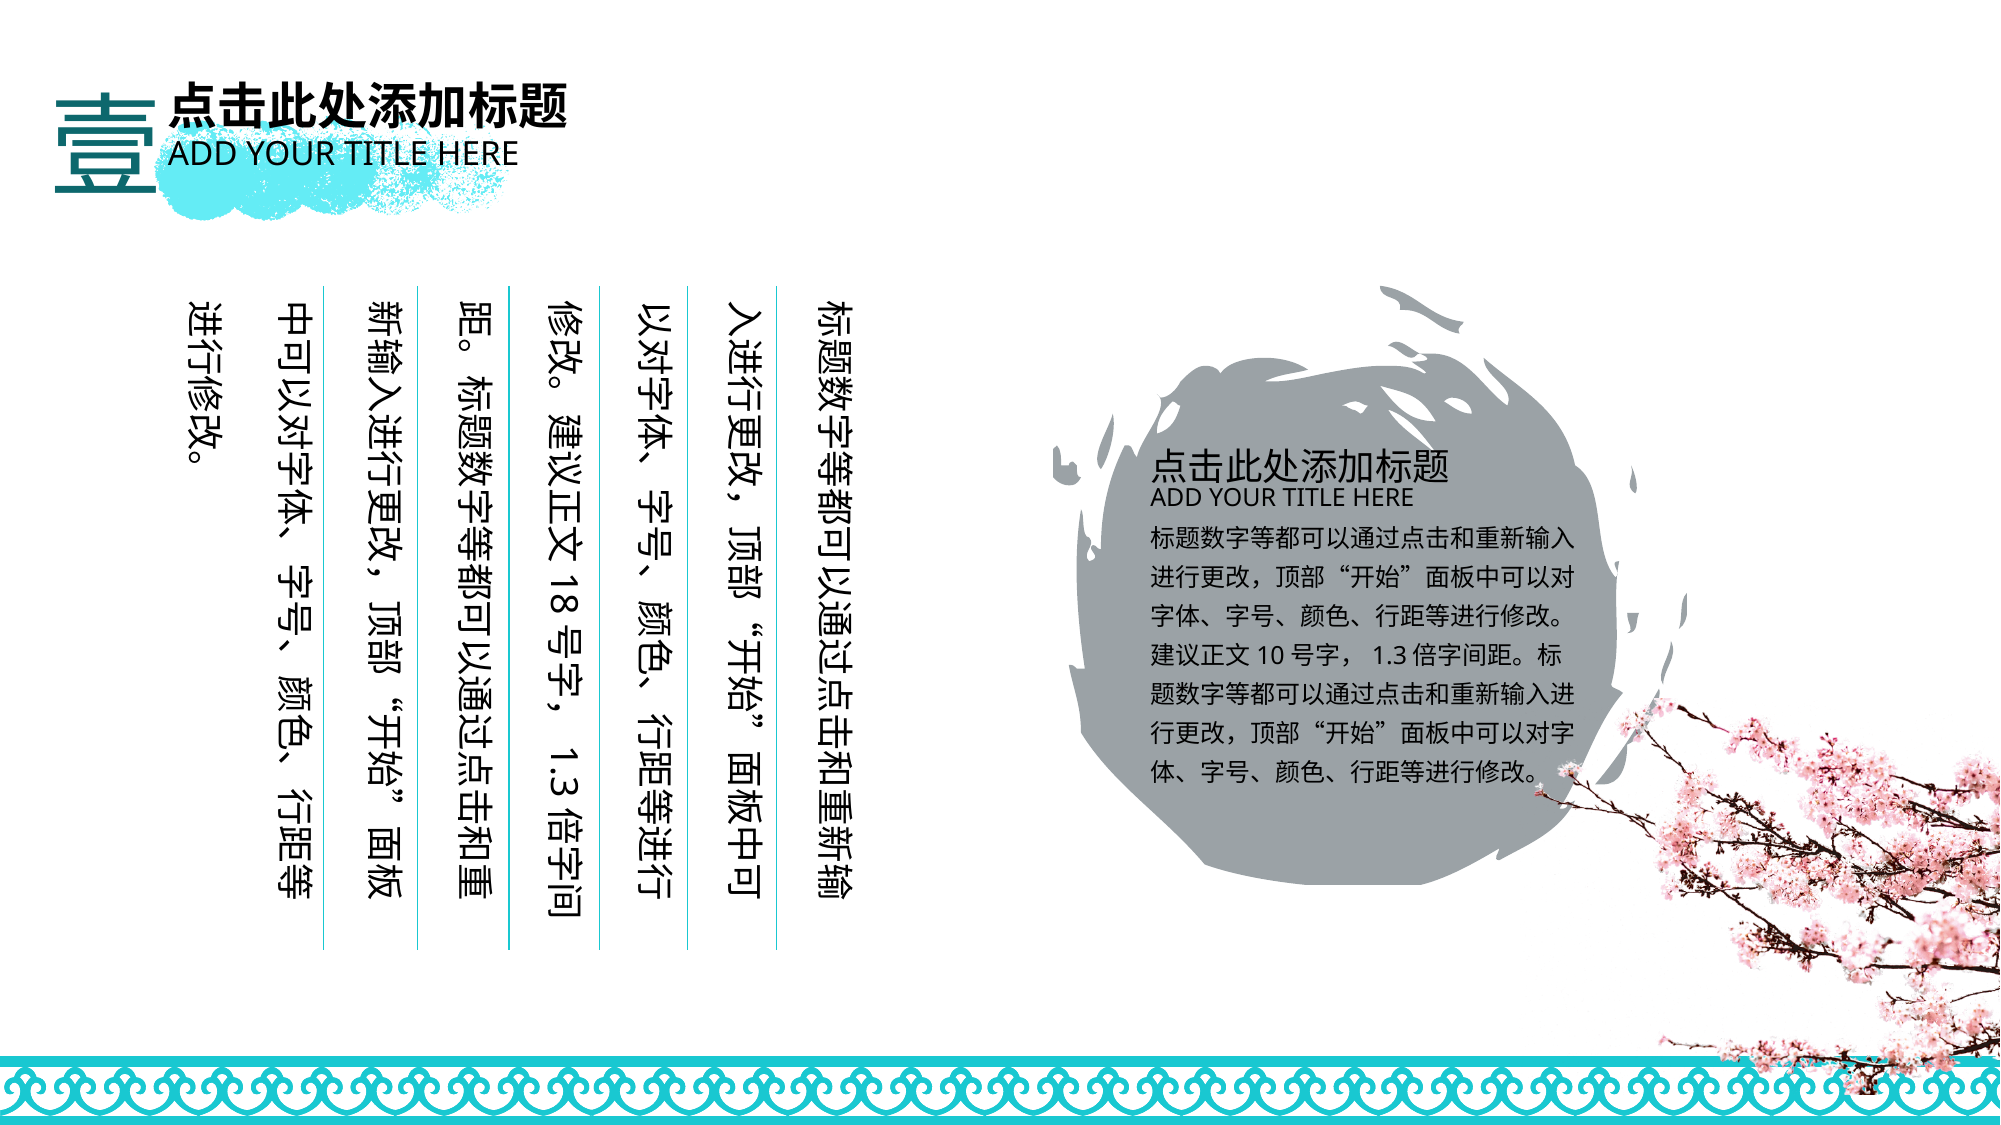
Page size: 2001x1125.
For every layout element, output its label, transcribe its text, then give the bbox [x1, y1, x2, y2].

picture [153, 115, 510, 221]
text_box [0, 1055, 2000, 1125]
text_box 壹 [34, 67, 166, 217]
text_box 标题数字等都可以通过点击和重新输入进行更改，顶部“开始”面板中可以对字体、字号、颜色、行距等进行修改。建议正文18号字，1.3倍字间距。标题数字等都可以通过点击和重新输入进行更改，顶部“开始”面板中可以对字体、字号、颜色、行距等进行修改。 [418, 285, 508, 949]
text_box 标题数字等都可以通过点击和重新输入进行更改，顶部“开始”面板中可以对字体、字号、颜色、行距等进行修改。建议正文18号字，1.3倍字间距。标题数字等都可以通过点击和重新输入进行更改，顶部“开始”面板中可以对字体、字号、颜色、行距等进行修改。 [153, 285, 323, 949]
text_box 标题数字等都可以通过点击和重新输入进行更改，顶部“开始”面板中可以对字体、字号、颜色、行距等进行修改。建议正文18号字，1.3倍字间距。标题数字等都可以通过点击和重新输入进行更改，顶部“开始”面板中可以对字体、字号、颜色、行距等进行修改。 [324, 285, 417, 949]
text_box 标题数字等都可以通过点击和重新输入进行更改，顶部“开始”面板中可以对字体、字号、颜色、行距等进行修改。建议正文18号字，1.3倍字间距。标题数字等都可以通过点击和重新输入进行更改，顶部“开始”面板中可以对字体、字号、颜色、行距等进行修改。 [600, 285, 687, 949]
text_box 标题数字等都可以通过点击和重新输入进行更改，顶部“开始”面板中可以对字体、字号、颜色、行距等进行修改。建议正文18号字，1.3倍字间距。标题数字等都可以通过点击和重新输入进行更改，顶部“开始”面板中可以对字体、字号、颜色、行距等进行修改。 [510, 285, 599, 949]
text_box ADD YOUR TITLE HERE [510, 124, 594, 180]
text_box 标题数字等都可以通过点击和重新输入进行更改，顶部“开始”面板中可以对字体、字号、颜色、行距等进行修改。建议正文18号字，1.3倍字间距。标题数字等都可以通过点击和重新输入进行更改，顶部“开始”面板中可以对字体、字号、颜色、行距等进行修改。 [688, 285, 776, 949]
text_box 点击此处添加标题 [166, 67, 594, 124]
text_box 标题数字等都可以通过点击和重新输入进行更改，顶部“开始”面板中可以对字体、字号、颜色、行距等进行修改。建议正文18号字，1.3倍字间距。标题数字等都可以通过点击和重新输入进行更改，顶部“开始”面板中可以对字体、字号、颜色、行距等进行修改。 [777, 285, 911, 949]
picture [1052, 285, 2000, 1095]
